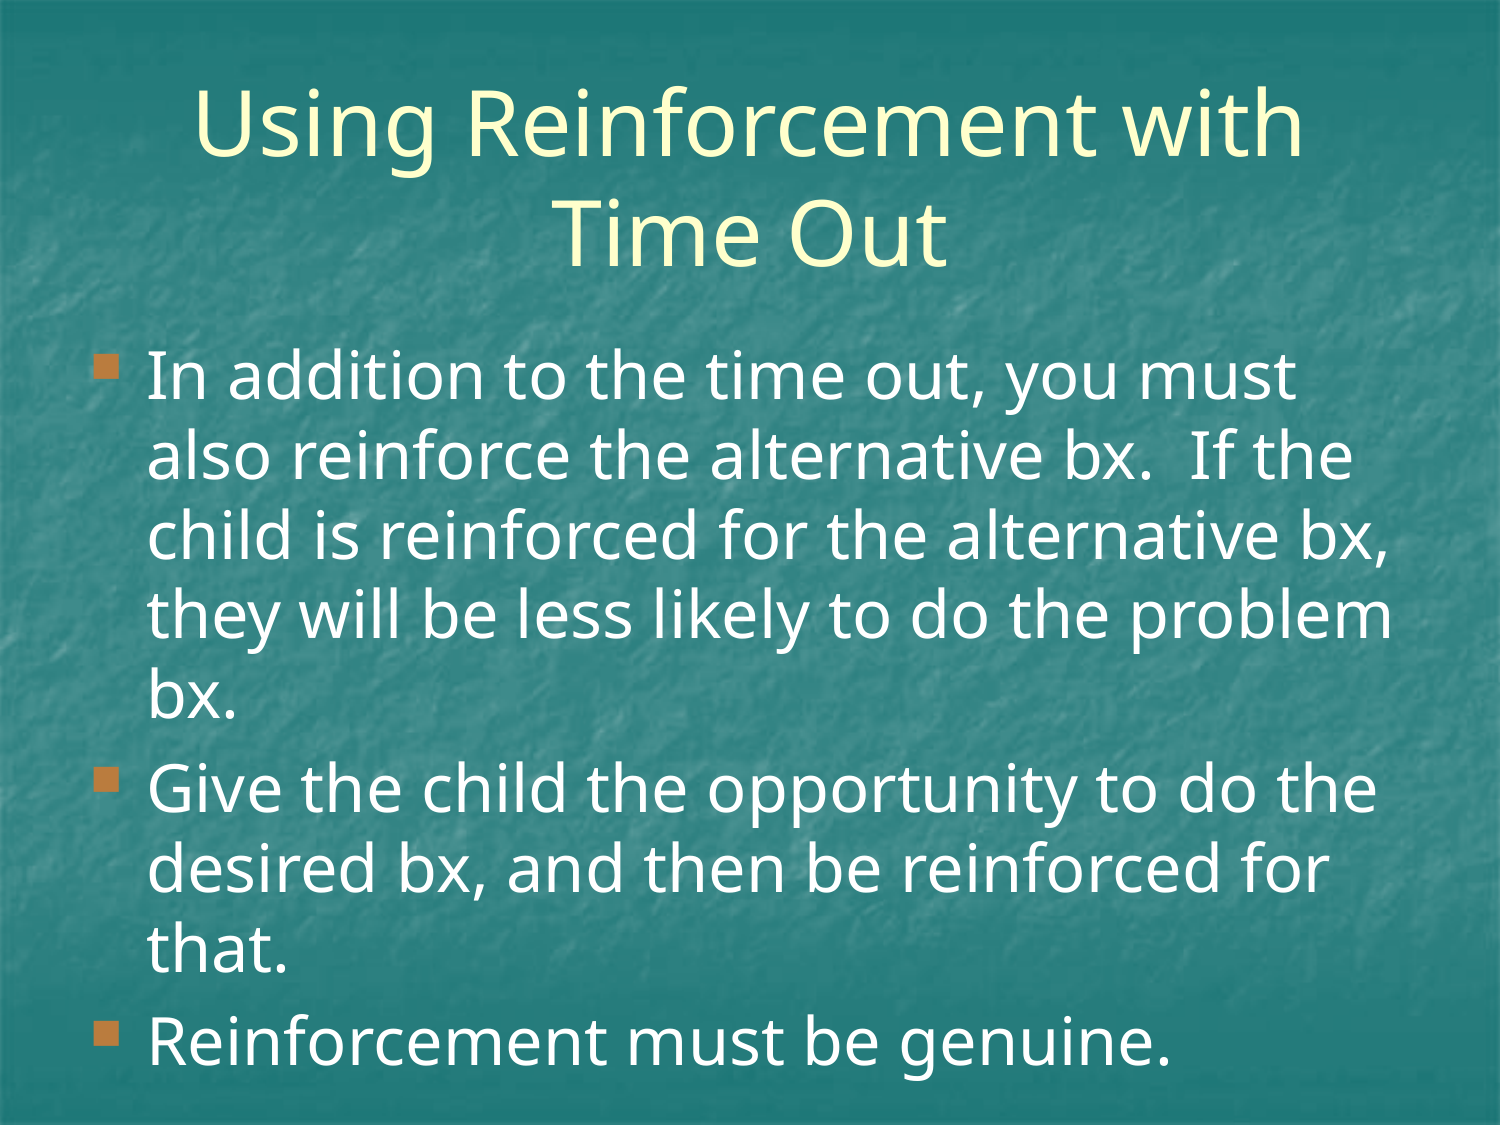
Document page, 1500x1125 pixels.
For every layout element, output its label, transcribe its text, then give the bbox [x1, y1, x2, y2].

title Using Reinforcement with Time Out [74, 62, 1426, 288]
list In addition to the time out, you must also reinforce the alternative bx. If the child is reinforced for the alternative bx, they will be less likely to do the problem bx. Give the child the opportunity to do the desired bx, and then be reinforced for that. Reinforcement must be genuine. [74, 324, 1426, 1001]
